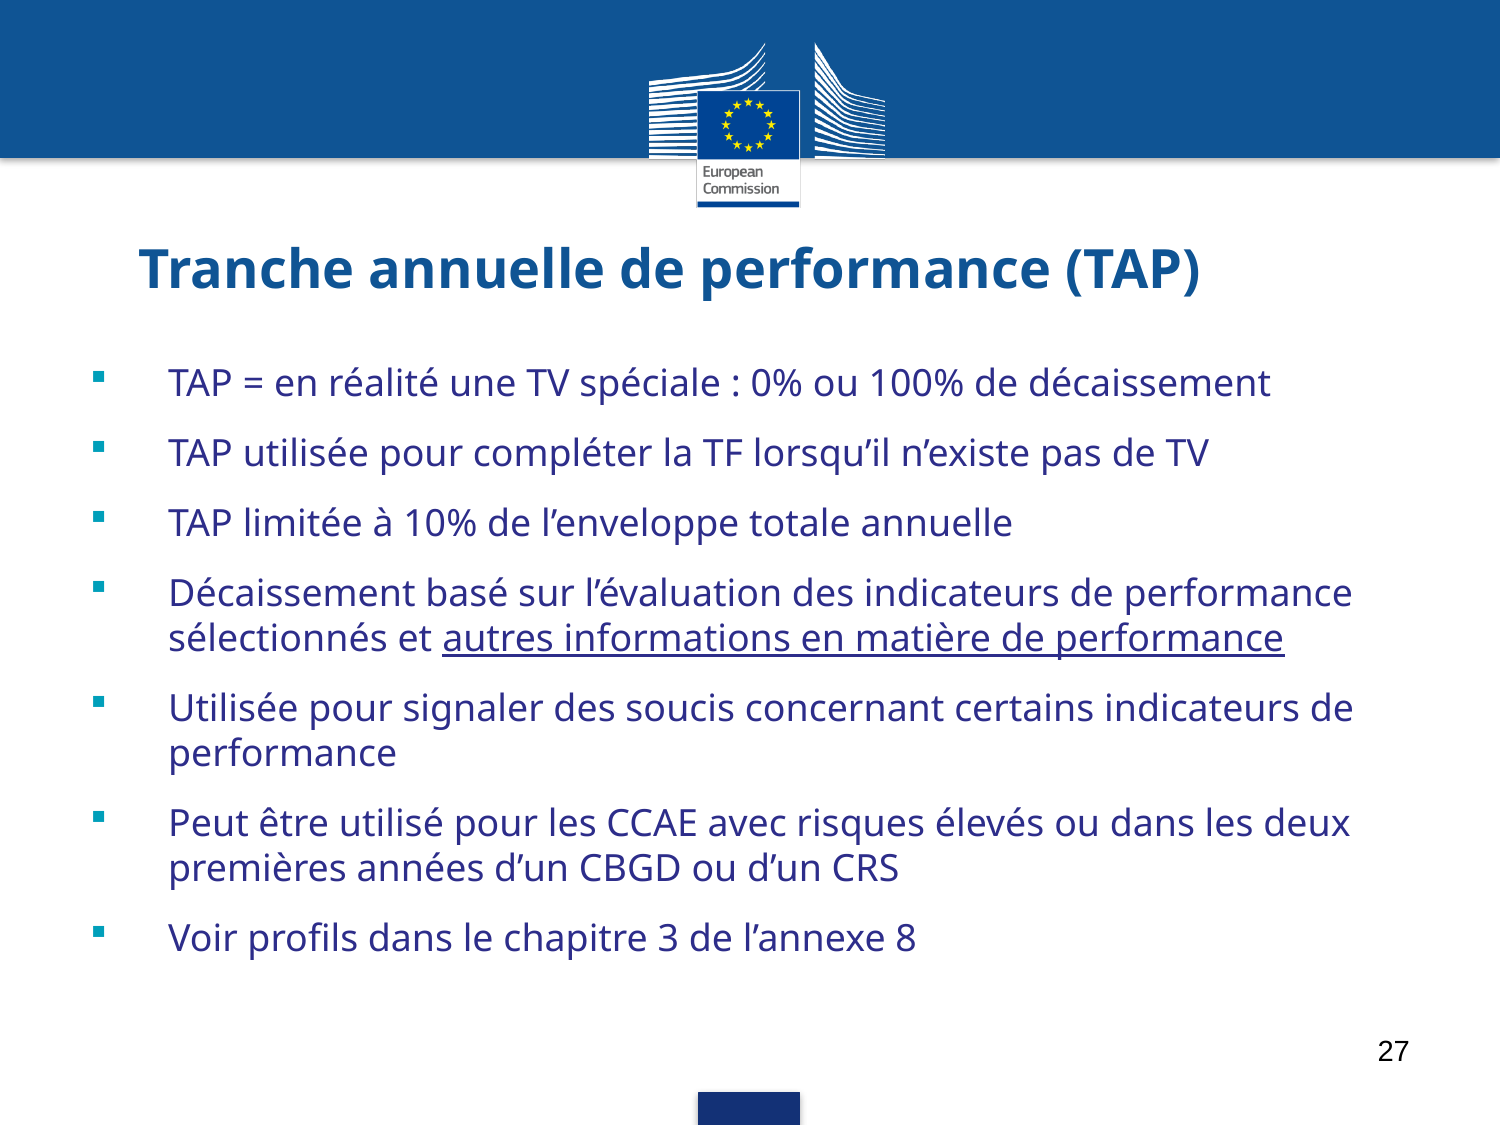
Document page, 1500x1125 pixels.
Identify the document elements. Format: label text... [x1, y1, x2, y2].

slide_number 27 [1074, 1024, 1425, 1103]
picture [649, 42, 885, 208]
list TAP = en réalité une TV spéciale : 0% ou 100% de décaissement TAP utilisée pour compléter la TF lorsqu’il n’existe pas de TV TAP limitée à 10% de l’enveloppe totale annuelle Décaissement basé sur l’évaluation des indicateurs de performance sélectionnés et autres informations en matière de performance Utilisée pour signaler des soucis concernant certains indicateurs de performance Peut être utilisé pour les CCAE avec risques élevés ou dans les deux premières années d’un CBGD ou d’un CRS Voir profils dans le chapitre 3 de l’annexe 8 [0, 351, 1471, 1014]
title Tranche annuelle de performance (TAP) [64, 219, 1416, 315]
